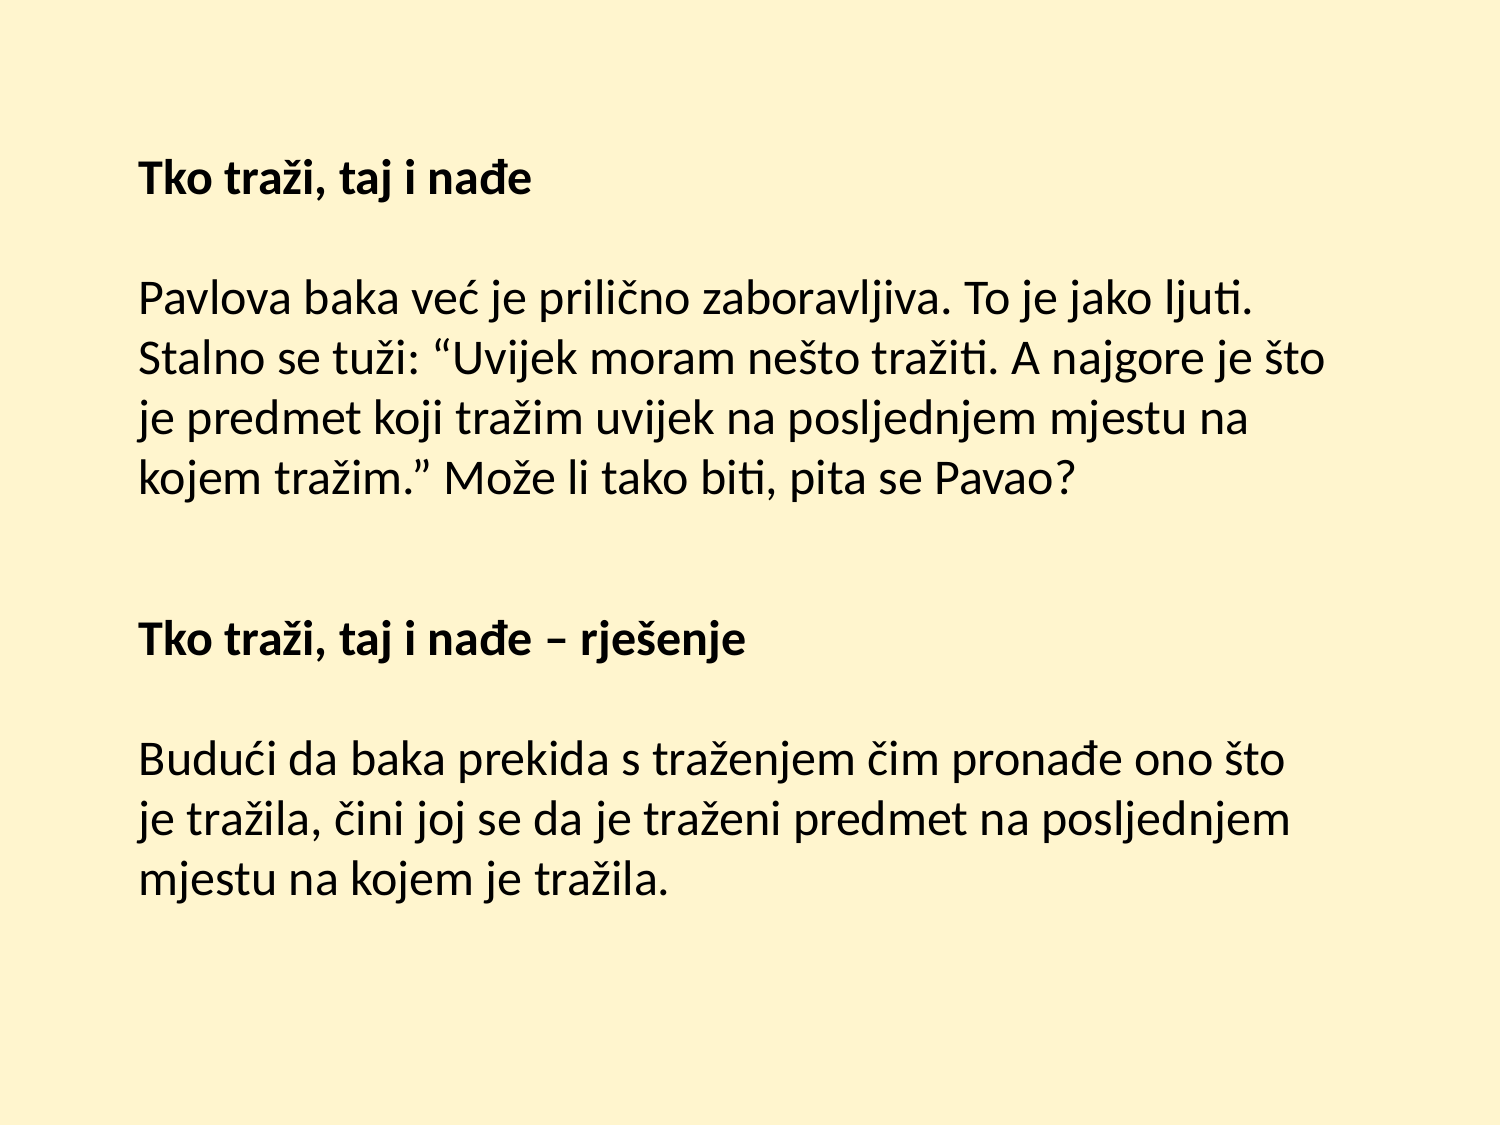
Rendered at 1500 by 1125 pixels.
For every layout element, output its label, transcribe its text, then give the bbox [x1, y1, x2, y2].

text_box Tko traži, taj i nađe Pavlova baka već je prilično zaboravljiva. To je jako ljuti. Stalno se tuži: “Uvijek moram nešto tražiti. A najgore je što je predmet koji tražim uvijek na posljednjem mjestu na kojem tražim.” Može li tako biti, pita se Pavao? [123, 137, 1353, 512]
text_box Tko traži, taj i nađe – rješenje Budući da baka prekida s traženjem čim pronađe ono što je tražila, čini joj se da je traženi predmet na posljednjem mjestu na kojem je tražila. [123, 597, 1317, 913]
